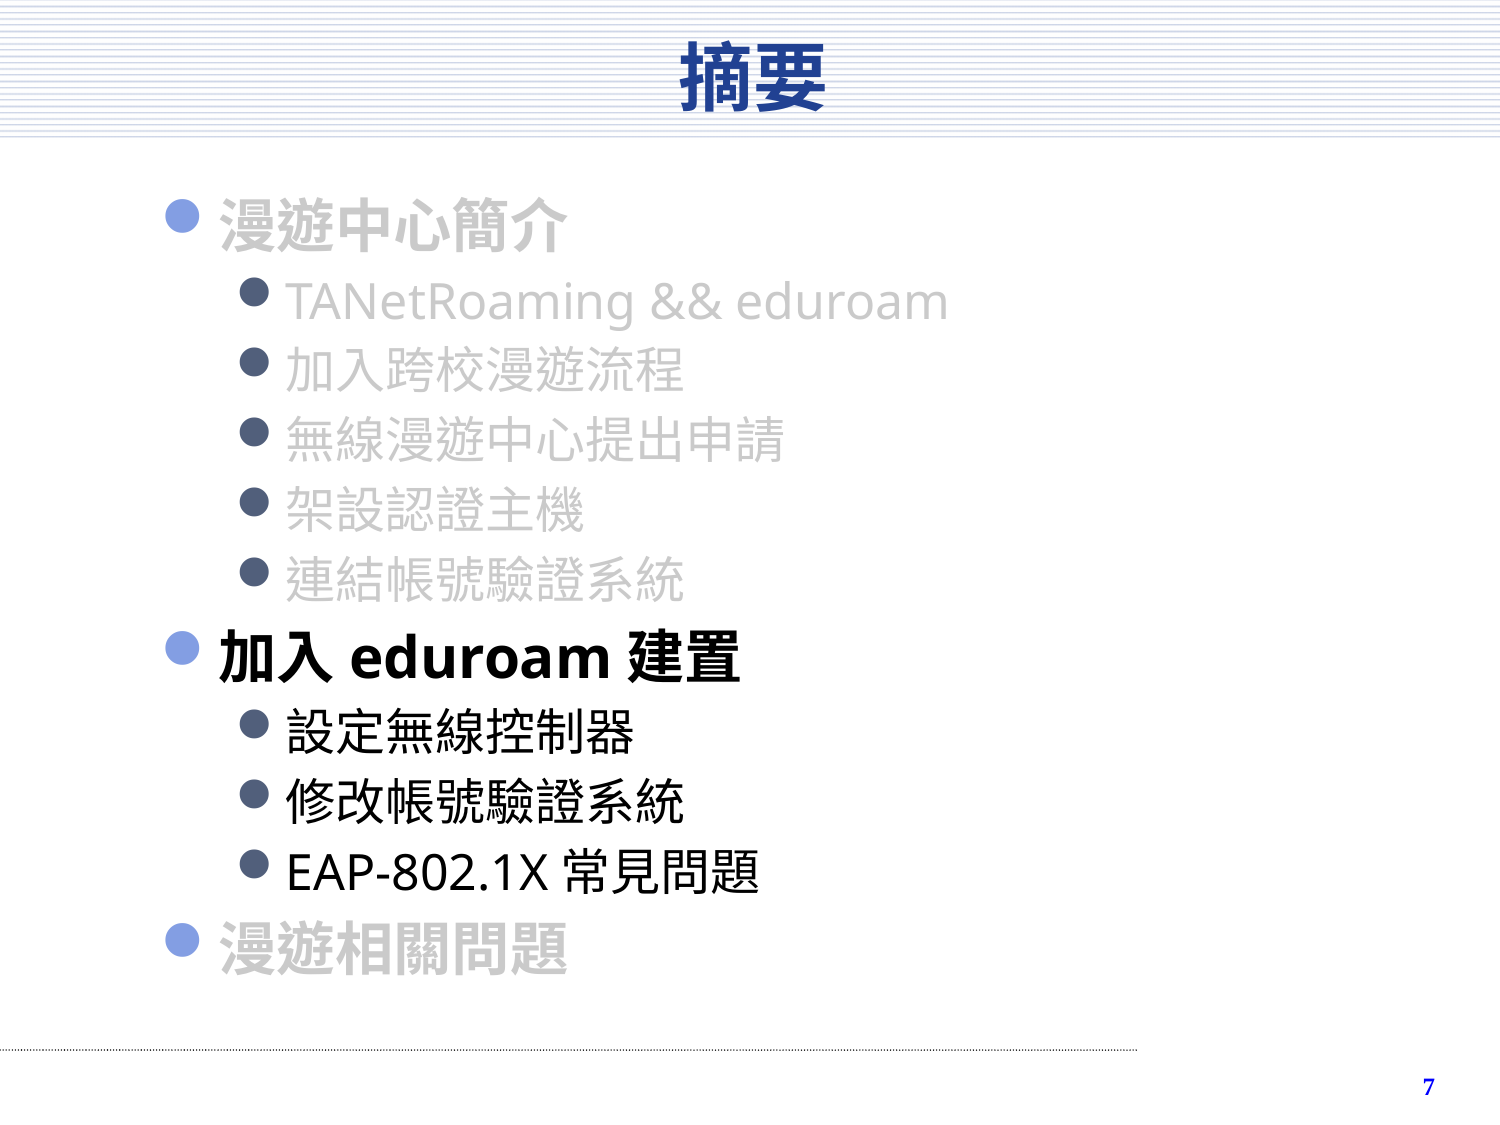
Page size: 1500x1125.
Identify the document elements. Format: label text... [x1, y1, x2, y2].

title 摘要 [74, 37, 1433, 114]
list 漫遊中心簡介 TANetRoaming && eduroam 加入跨校漫遊流程 無線漫遊中心提出申請 架設認證主機 連結帳號驗證系統 加入eduroam建置 設定無線控制器 修改帳號驗證系統 EAP-802.1X常見問題 漫遊相關問題 [145, 181, 1500, 1100]
slide_number 6 [1099, 1062, 1451, 1103]
